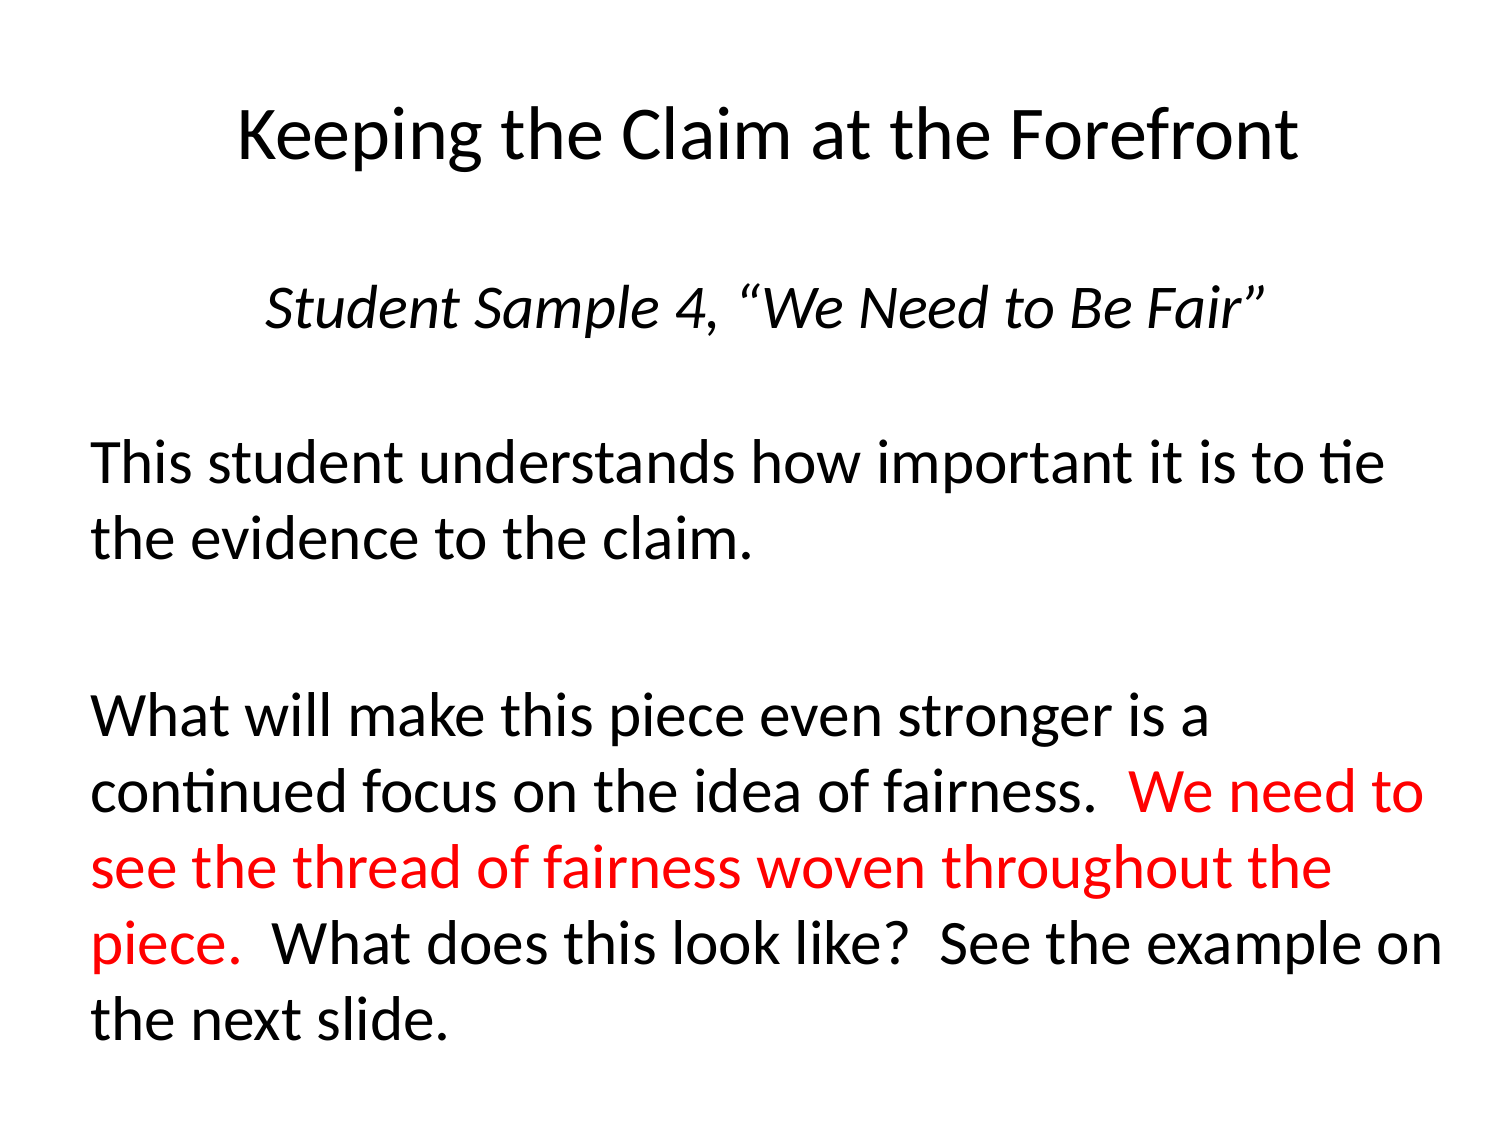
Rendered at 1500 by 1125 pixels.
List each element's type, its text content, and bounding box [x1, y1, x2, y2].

title Keeping the Claim at the Forefront Student Sample 4, “We Need to Be Fair” [50, 75, 1488, 350]
subtitle This student understands how important it is to tie the evidence to the claim. What will make this piece even stronger is a continued focus on the idea of fairness. We need to see the thread of fairness woven throughout the piece. What does this look like? See the example on the next slide. [75, 412, 1463, 1063]
